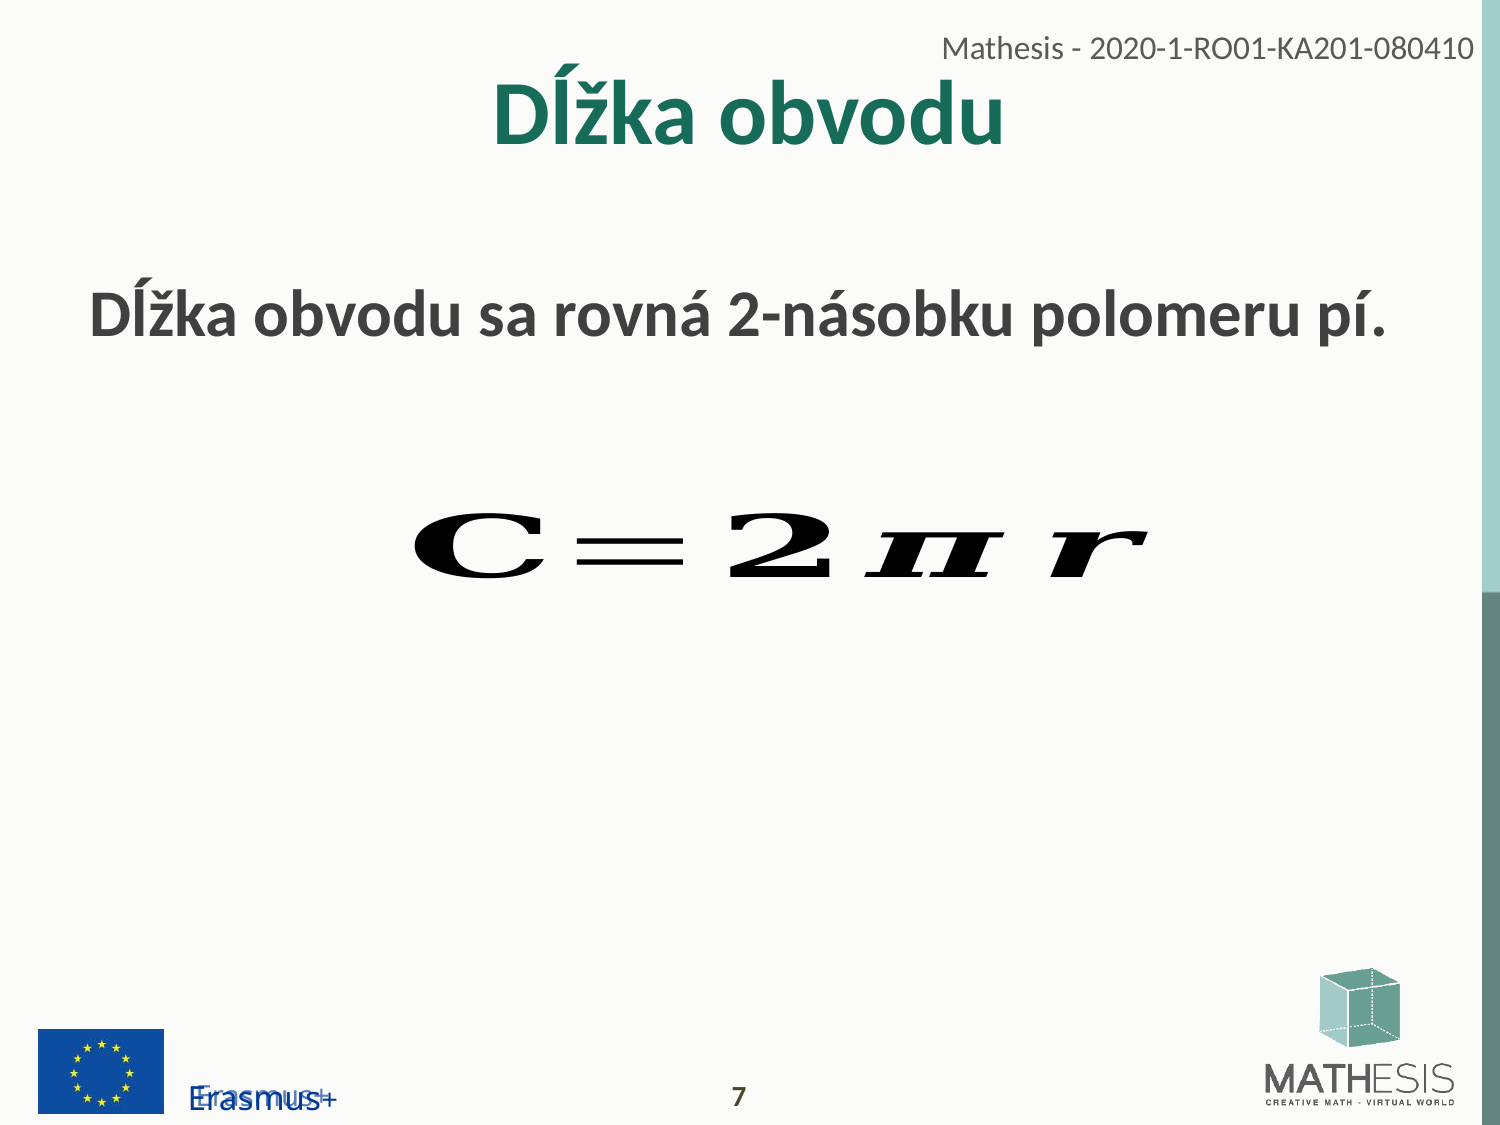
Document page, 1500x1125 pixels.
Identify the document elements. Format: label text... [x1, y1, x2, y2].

list Dĺžka obvodu sa rovná 2-násobku polomeru pí. [75, 262, 1425, 1005]
title Dĺžka obvodu [75, 45, 1425, 233]
picture [38, 1029, 164, 1114]
